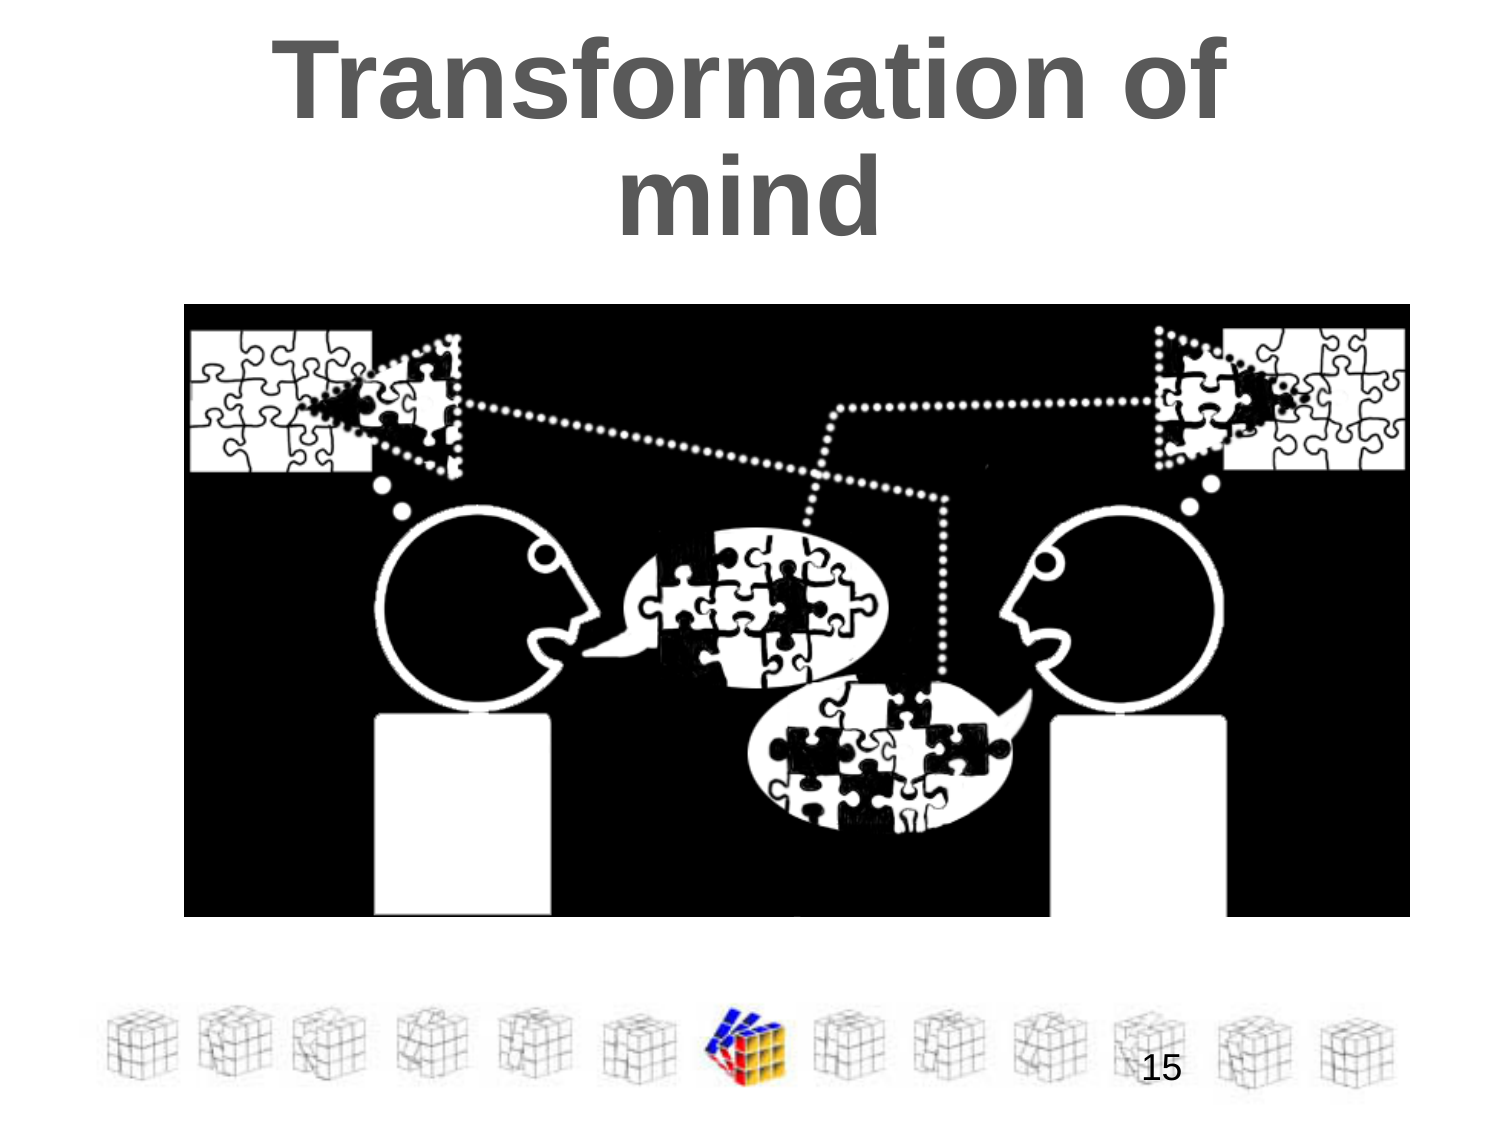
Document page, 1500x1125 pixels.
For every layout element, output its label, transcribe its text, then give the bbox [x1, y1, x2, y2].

picture [64, 987, 1442, 1125]
picture [184, 304, 1410, 918]
text_box Transformation of mind [149, 37, 1350, 245]
slide_number 15 [1074, 1024, 1426, 1100]
